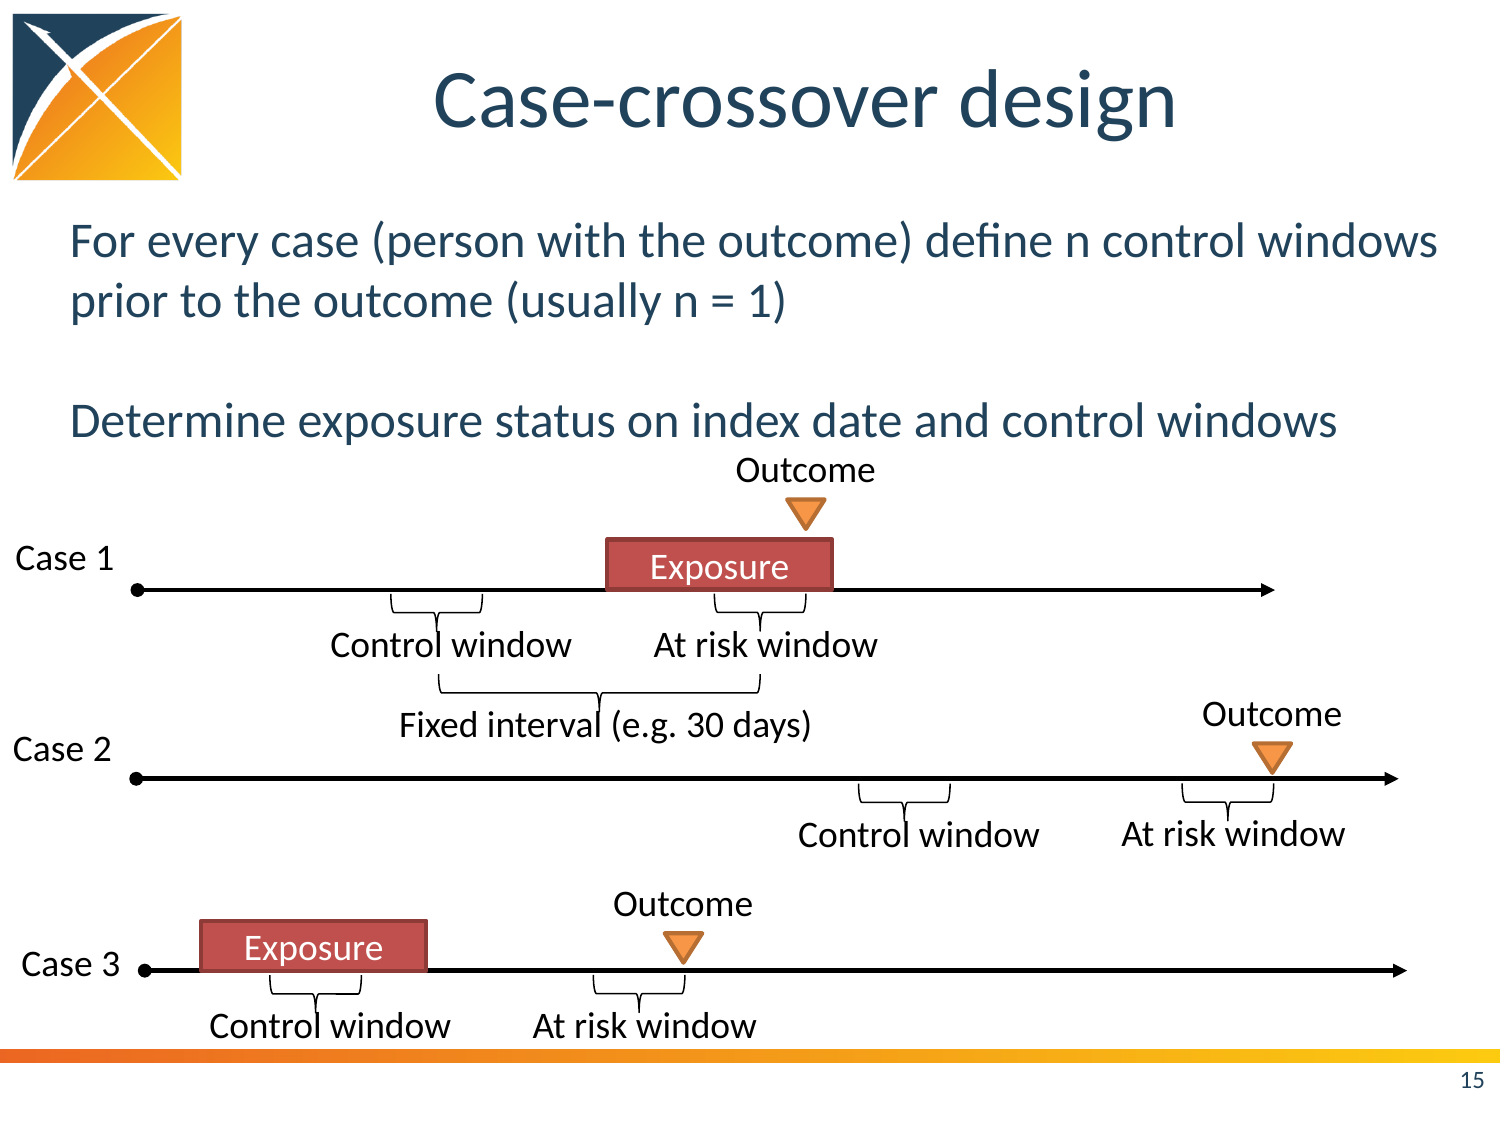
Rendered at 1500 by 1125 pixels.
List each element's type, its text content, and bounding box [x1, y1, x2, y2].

text_box Case 2 [0, 716, 127, 777]
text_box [192, 593, 1363, 1055]
text_box Case 3 [6, 931, 136, 992]
text_box [785, 497, 827, 531]
slide_number 15 [1149, 1048, 1500, 1109]
text_box Case 1 [0, 525, 130, 586]
text_box For every case (person with the outcome) define n control windows prior to the outcome (usually n = 1) Determine exposure status on index date and control windows [55, 199, 1480, 455]
text_box Outcome [720, 455, 891, 498]
picture [0, 0, 206, 200]
text_box Exposure [605, 537, 834, 589]
title Case-crossover design [187, 24, 1425, 163]
